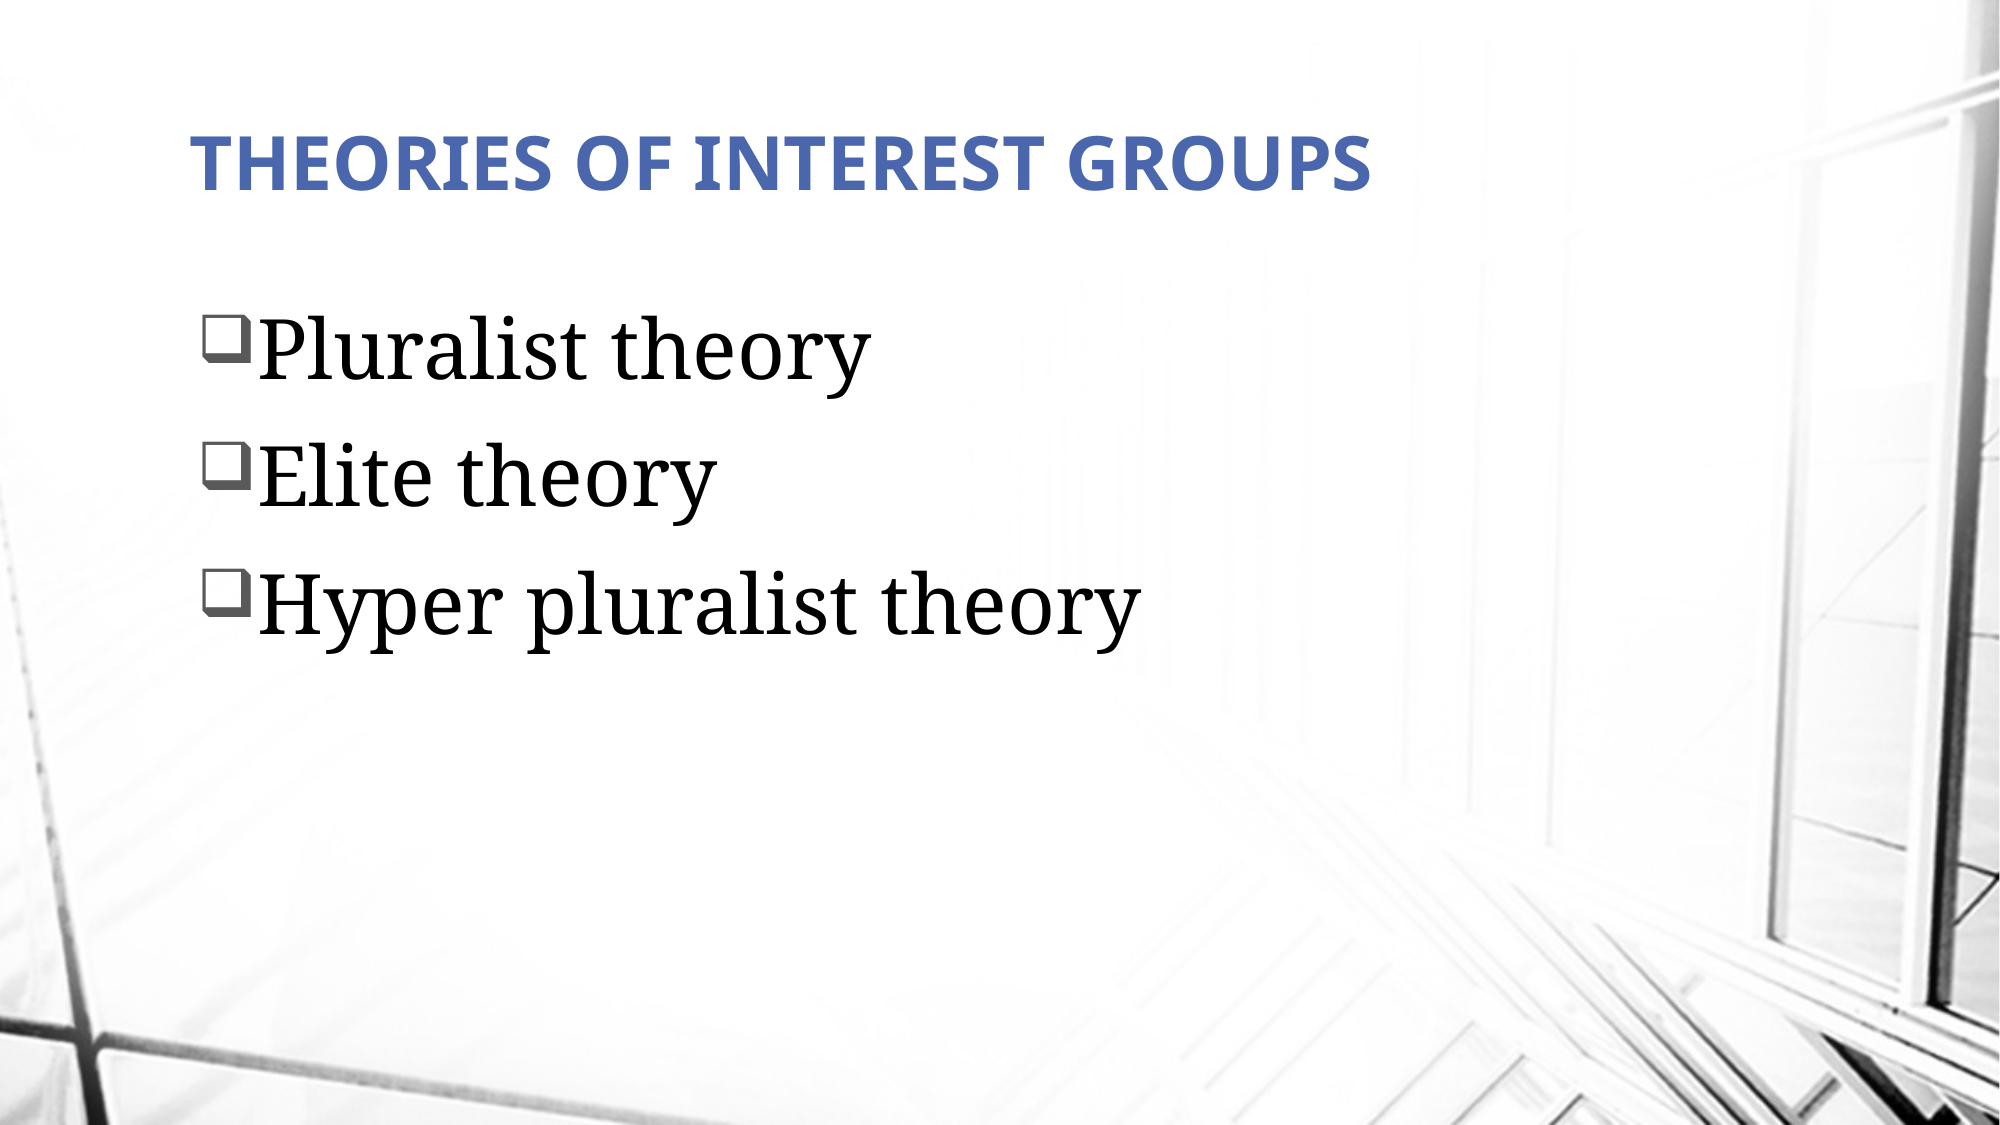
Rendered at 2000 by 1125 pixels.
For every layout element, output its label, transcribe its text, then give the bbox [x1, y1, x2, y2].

title THEORIES OF INTEREST GROUPS [174, 87, 1600, 213]
list Pluralist theory Elite theory Hyper pluralist theory [174, 299, 1600, 738]
picture [0, 0, 2000, 1125]
